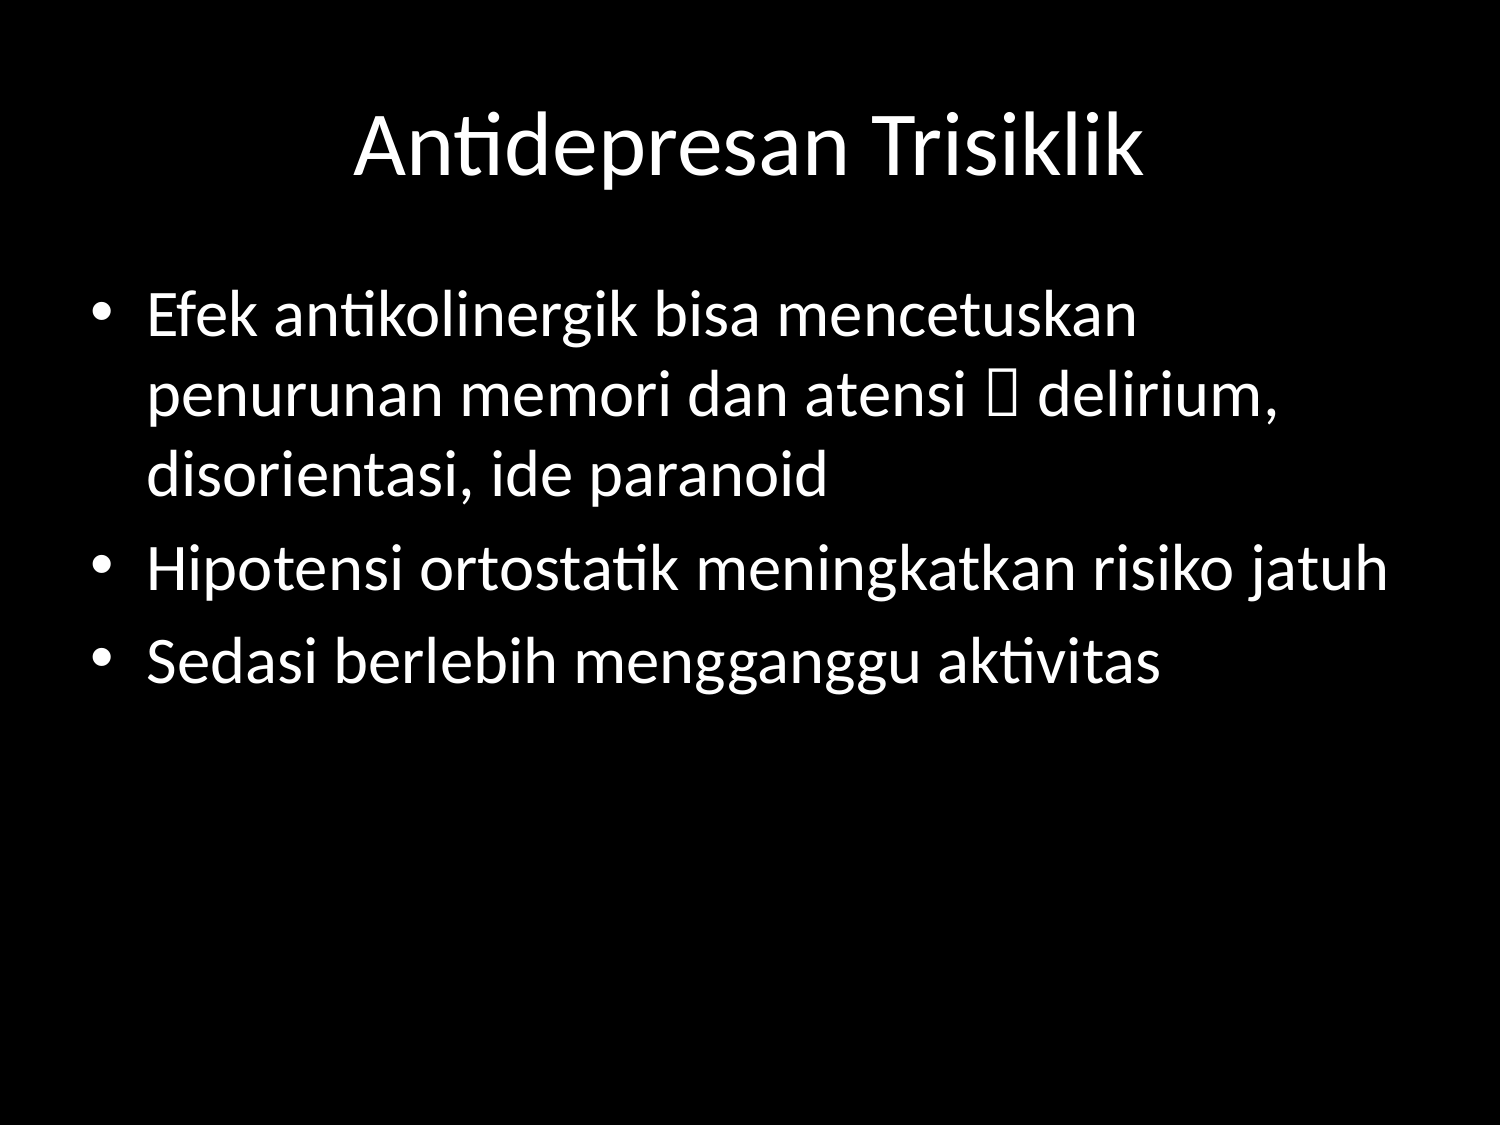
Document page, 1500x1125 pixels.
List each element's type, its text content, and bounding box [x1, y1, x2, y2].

title Antidepresan Trisiklik [75, 45, 1425, 233]
list Efek antikolinergik bisa mencetuskan penurunan memori dan atensi  delirium, disorientasi, ide paranoid Hipotensi ortostatik meningkatkan risiko jatuh Sedasi berlebih mengganggu aktivitas [75, 262, 1425, 1005]
